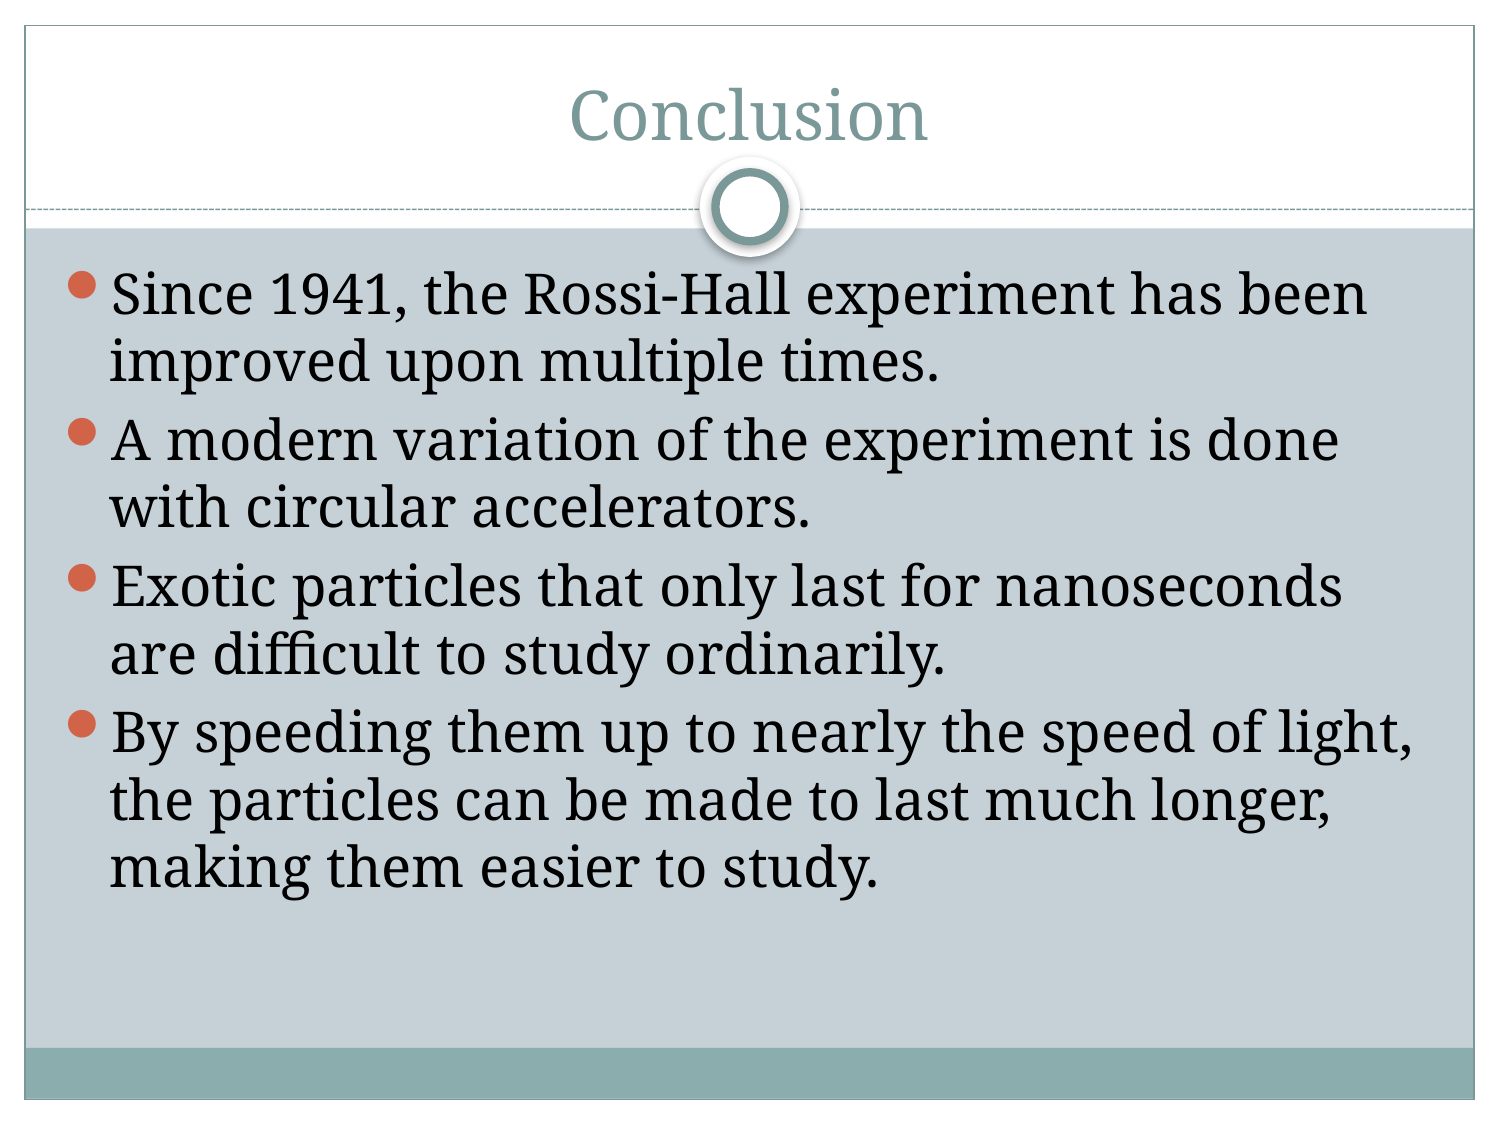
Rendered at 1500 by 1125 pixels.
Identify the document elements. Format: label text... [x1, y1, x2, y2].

title Conclusion [49, 37, 1450, 162]
list Since 1941, the Rossi-Hall experiment has been improved upon multiple times. A modern variation of the experiment is done with circular accelerators. Exotic particles that only last for nanoseconds are difficult to study ordinarily. By speeding them up to nearly the speed of light, the particles can be made to last much longer, making them easier to study. [49, 250, 1445, 1001]
